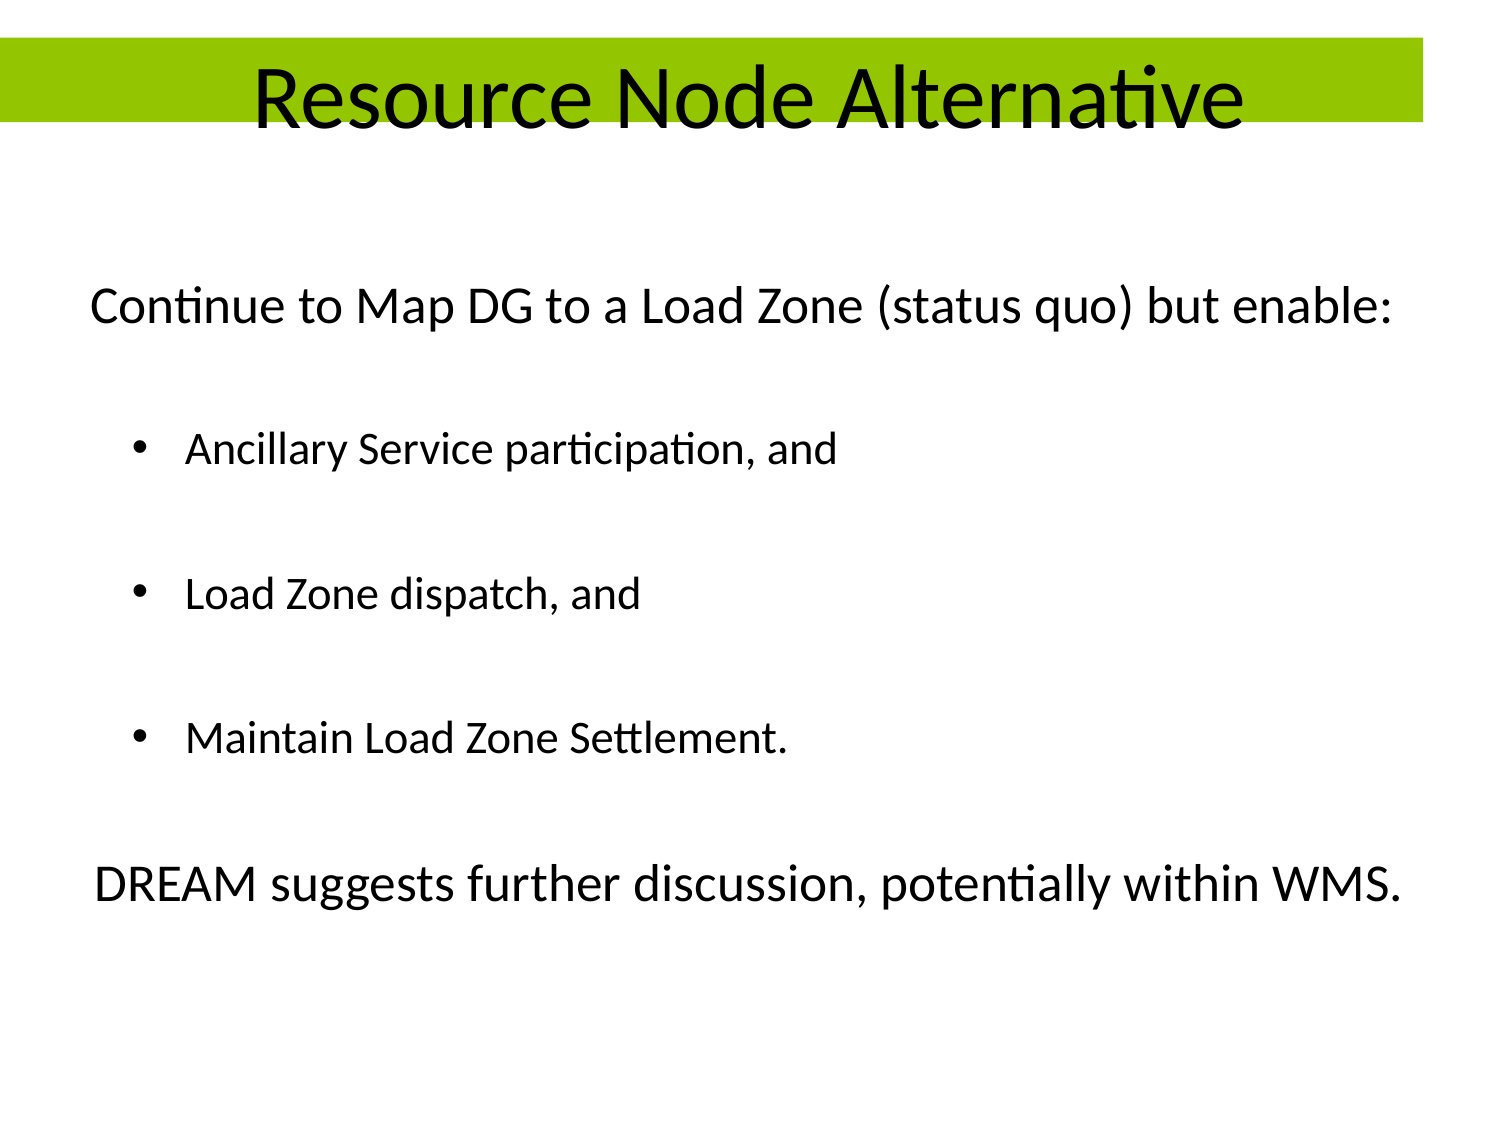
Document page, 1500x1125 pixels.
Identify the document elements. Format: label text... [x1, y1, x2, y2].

list Continue to Map DG to a Load Zone (status quo) but enable: Ancillary Service participation, and Load Zone dispatch, and Maintain Load Zone Settlement. DREAM suggests further discussion, potentially within WMS. [75, 262, 1425, 1005]
title Resource Node Alternative [75, 0, 1425, 186]
